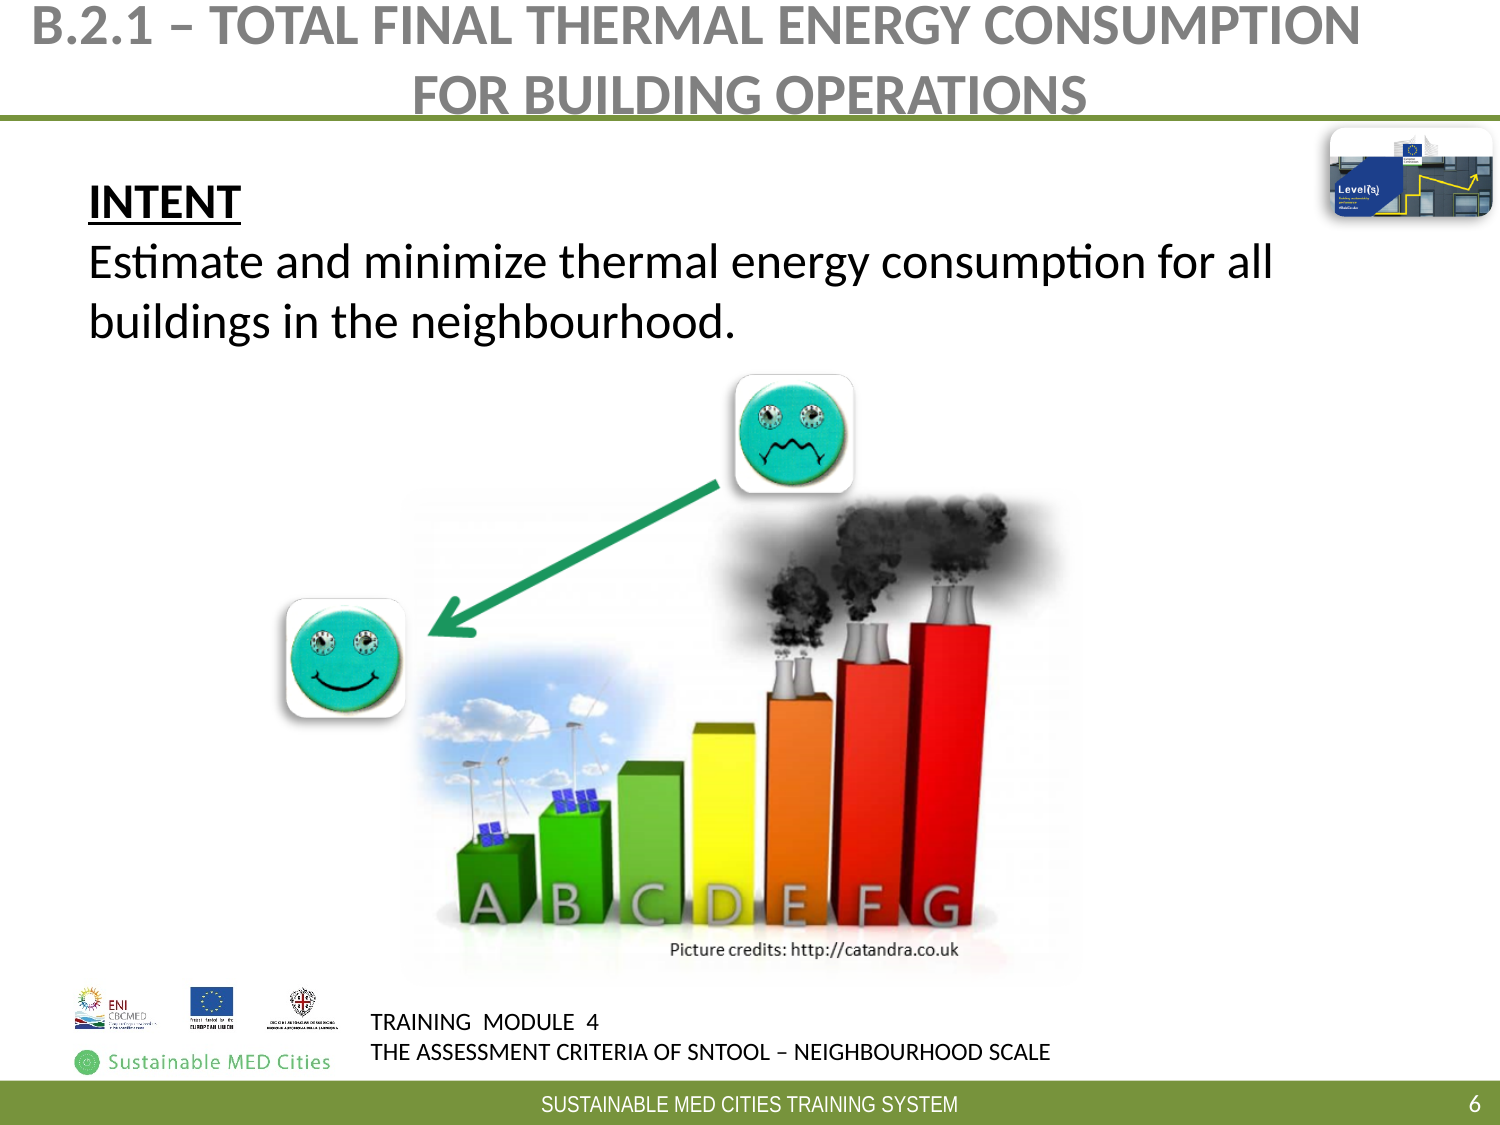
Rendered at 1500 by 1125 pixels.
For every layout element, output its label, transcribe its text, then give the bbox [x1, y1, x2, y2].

title B.2.1 – TOTAL FINAL THERMAL ENERGY CONSUMPTION FOR BUILDING OPERATIONS [0, 0, 1500, 115]
list INTENT Estimate and minimize thermal energy consumption for all buildings in the neighbourhood. [73, 161, 1424, 904]
picture [62, 363, 1089, 1080]
slide_number 6 [1146, 1080, 1497, 1125]
picture [1329, 127, 1493, 217]
